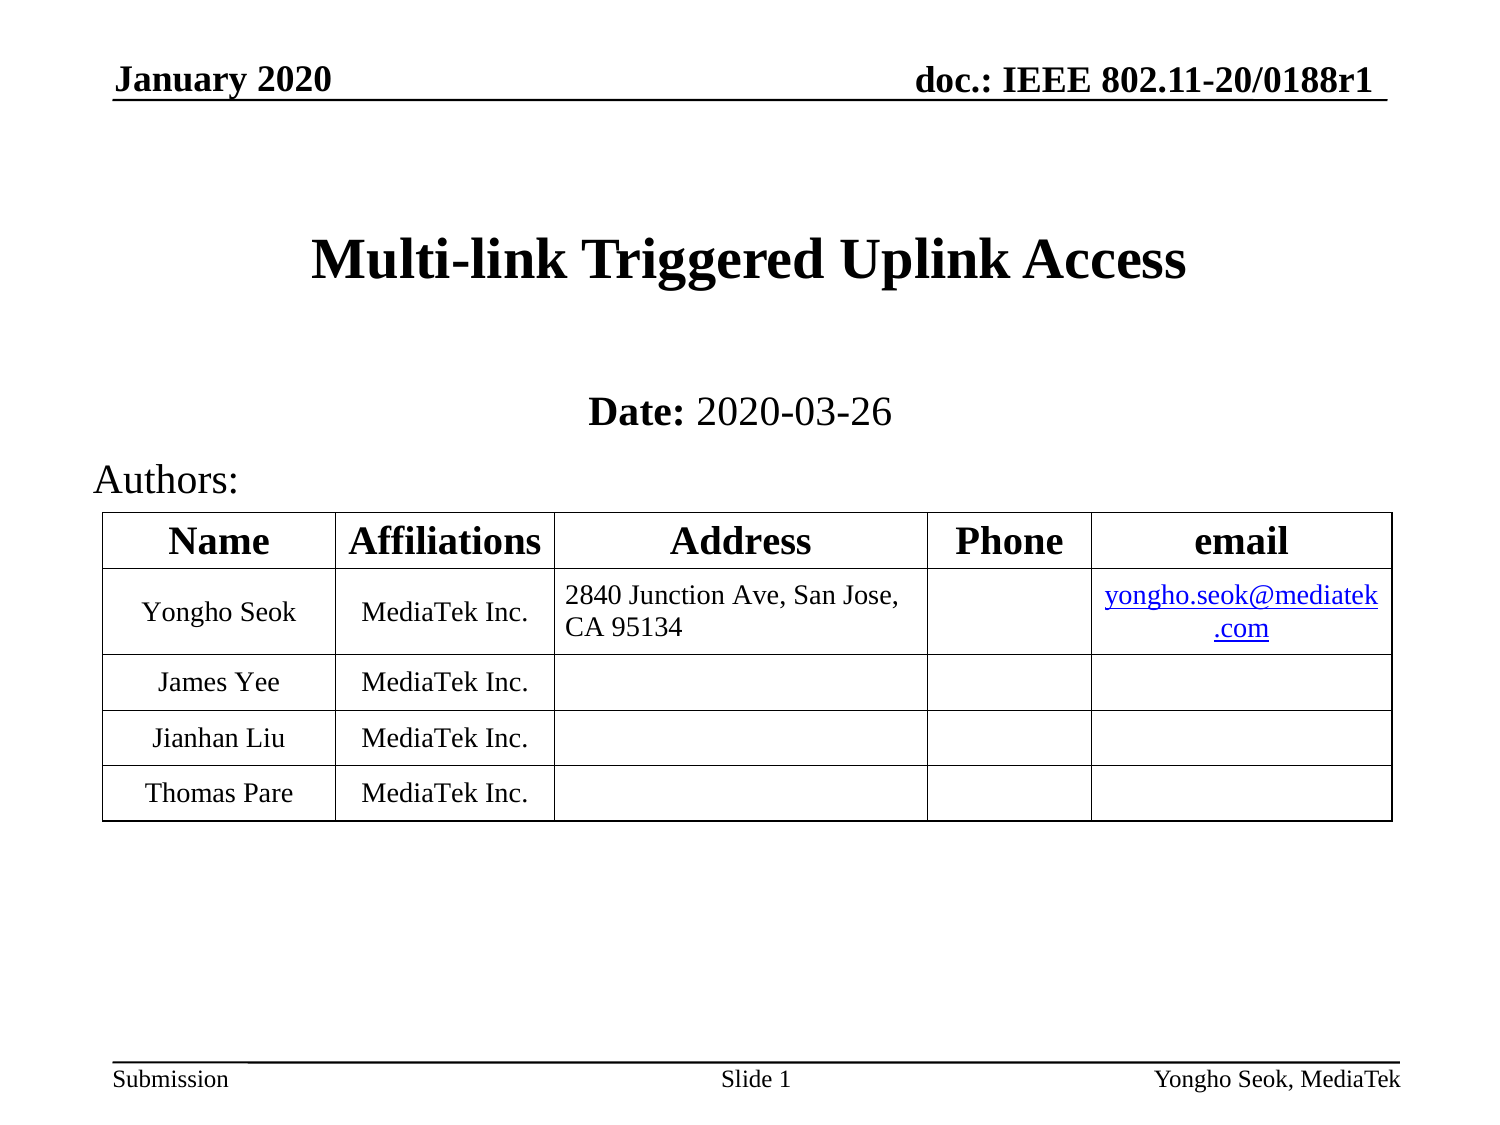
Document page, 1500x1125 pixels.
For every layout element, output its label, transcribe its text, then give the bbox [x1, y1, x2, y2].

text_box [87, 512, 1409, 1035]
slide_number Slide 1 [712, 1061, 800, 1093]
text_box Authors: [77, 444, 316, 507]
footer Yongho Seok, MediaTek [878, 1061, 1402, 1093]
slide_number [114, 53, 423, 100]
title Multi-link Triggered Uplink Access [77, 137, 1423, 374]
list Date: 2020-03-26 [102, 375, 1379, 442]
